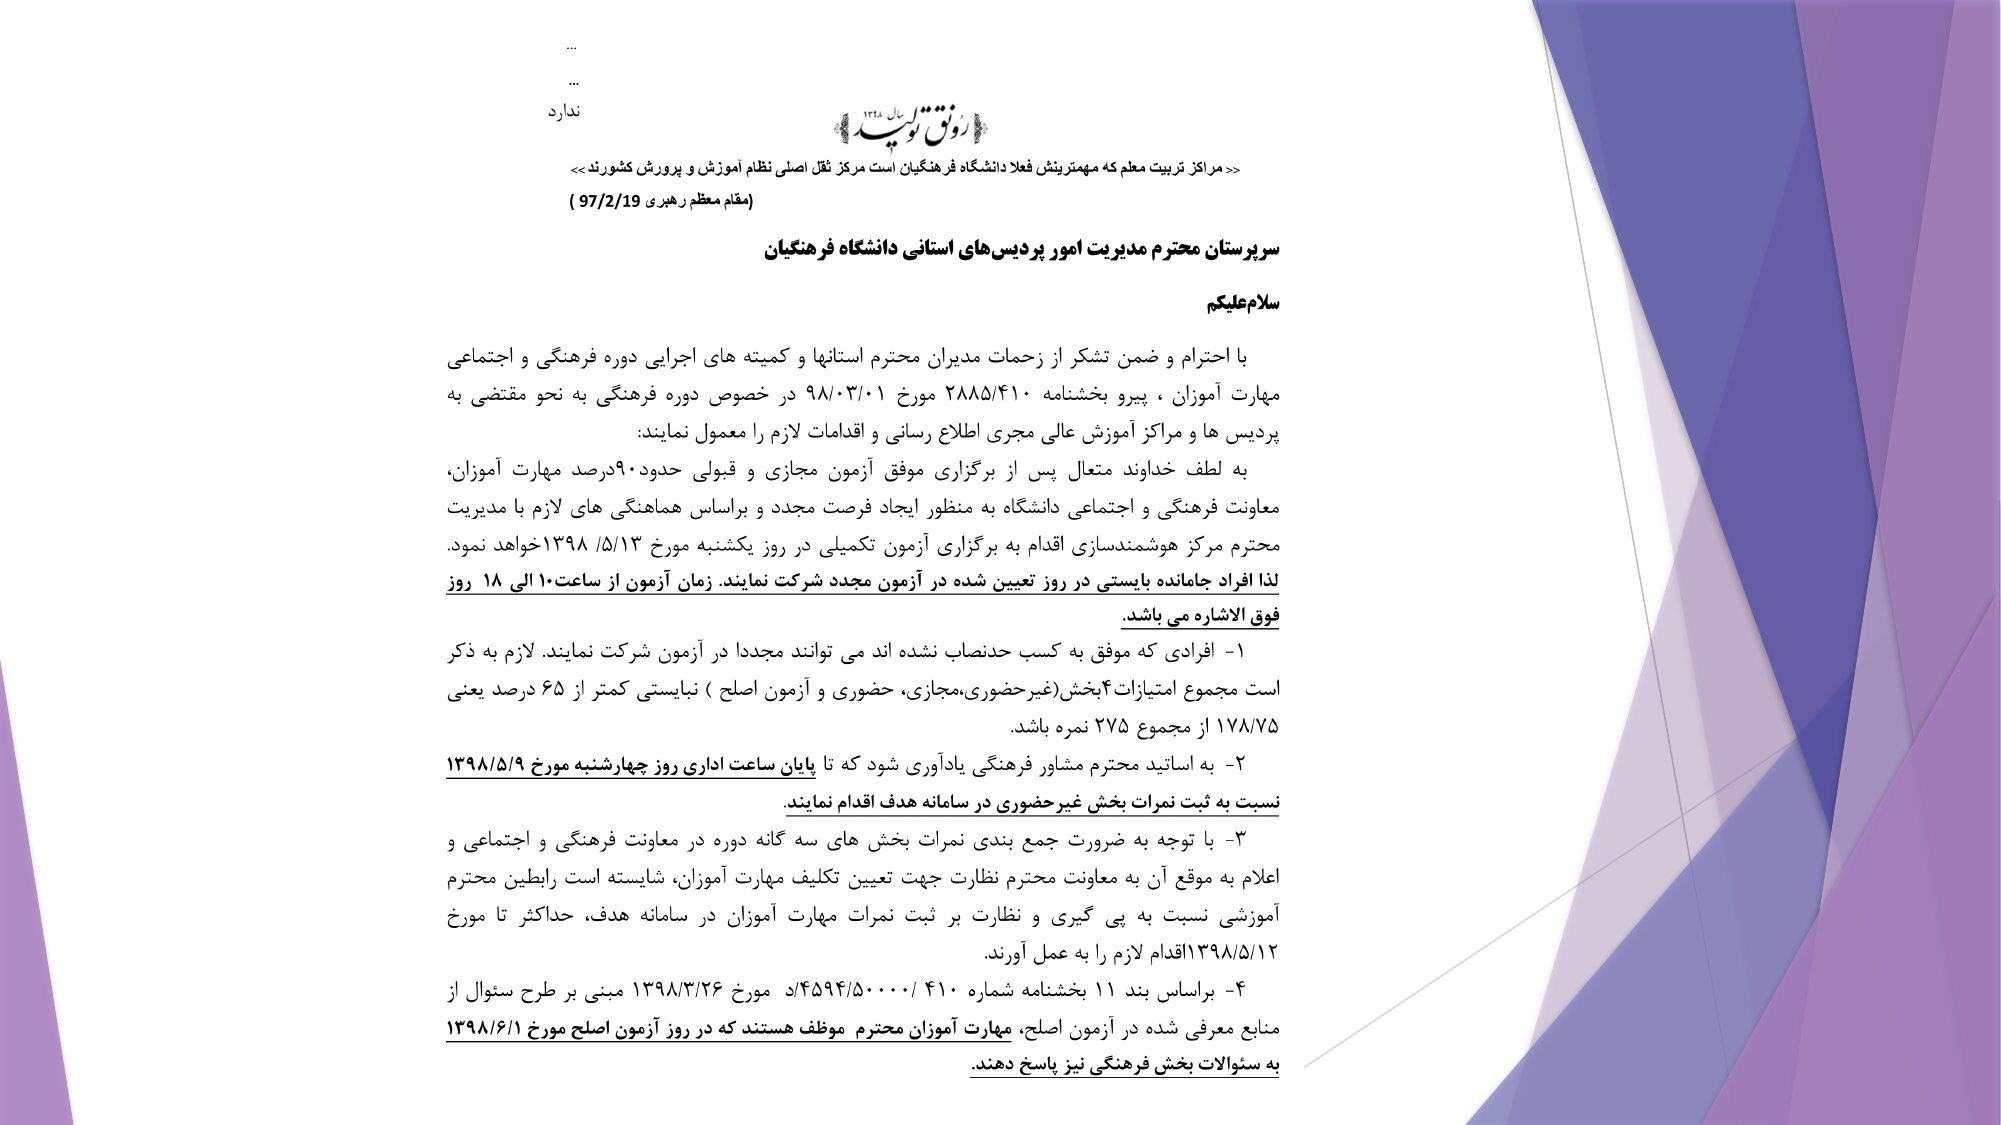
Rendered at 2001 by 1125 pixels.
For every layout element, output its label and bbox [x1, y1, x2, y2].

list [432, 27, 1304, 1125]
